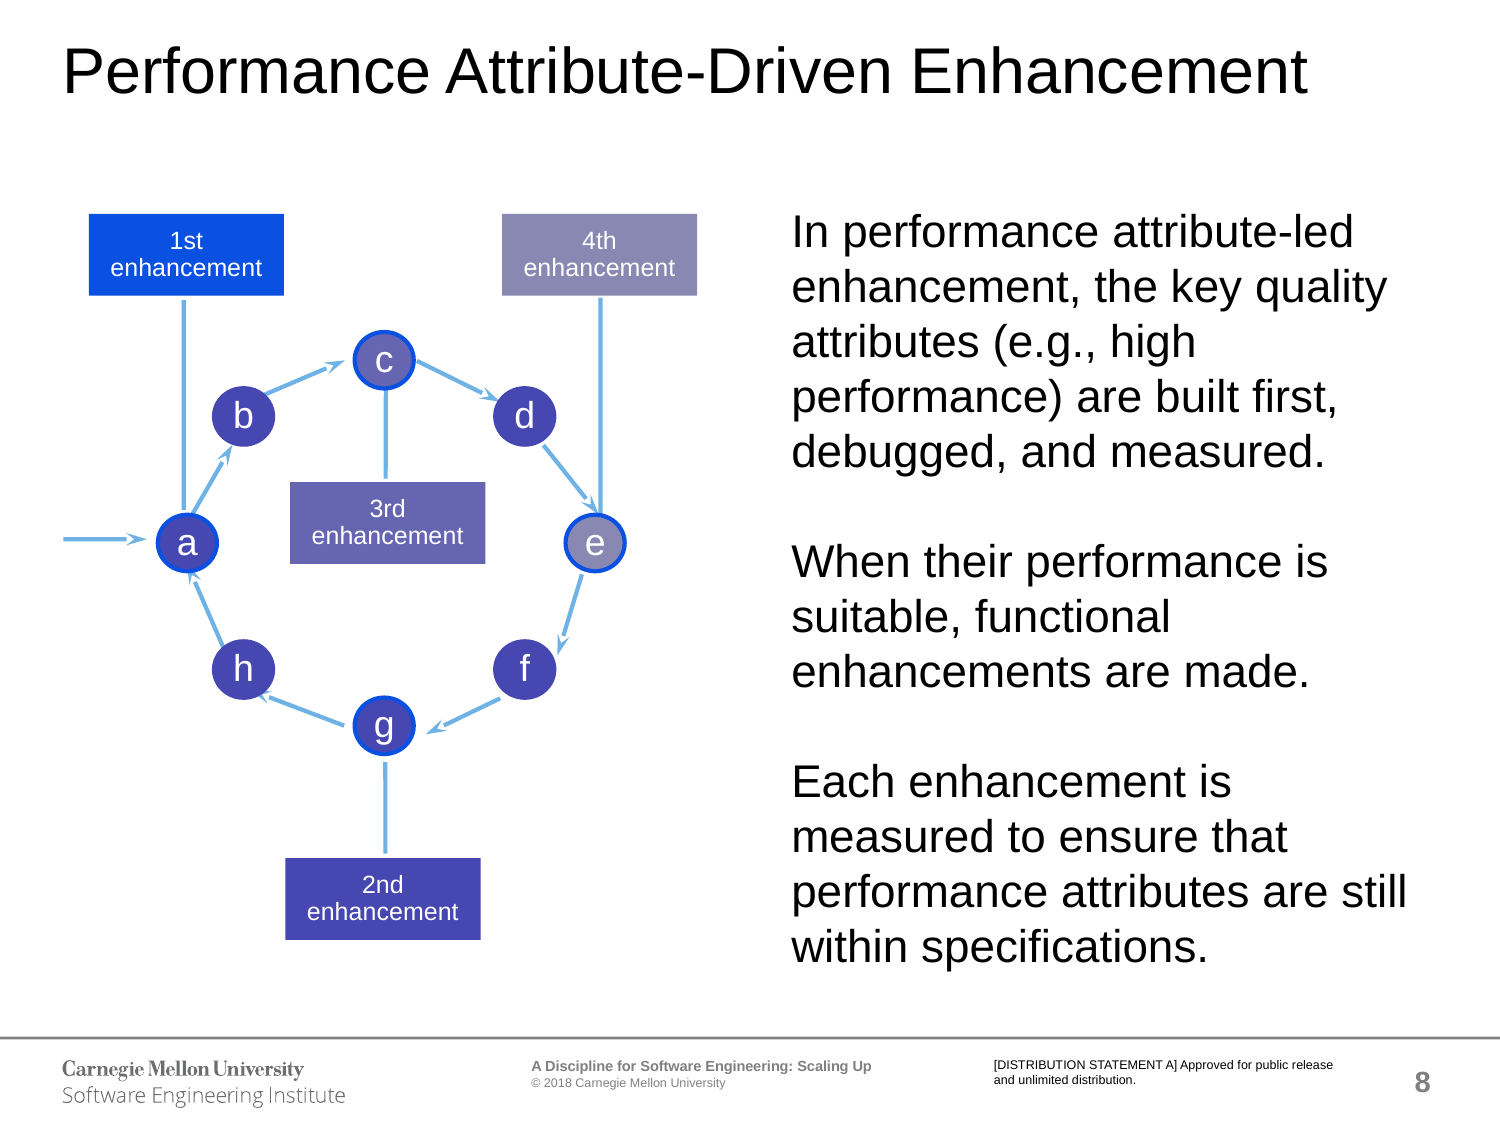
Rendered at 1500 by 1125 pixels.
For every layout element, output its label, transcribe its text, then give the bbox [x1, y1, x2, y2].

title Performance Attribute-Driven Enhancement [62, 37, 1338, 182]
text_box In performance attribute-led enhancement, the key quality attributes (e.g., high performance) are built first, debugged, and measured. When their performance is suitable, functional enhancements are made. Each enhancement is measured to ensure that performance attributes are still within specifications. [774, 193, 1445, 981]
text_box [63, 213, 698, 940]
